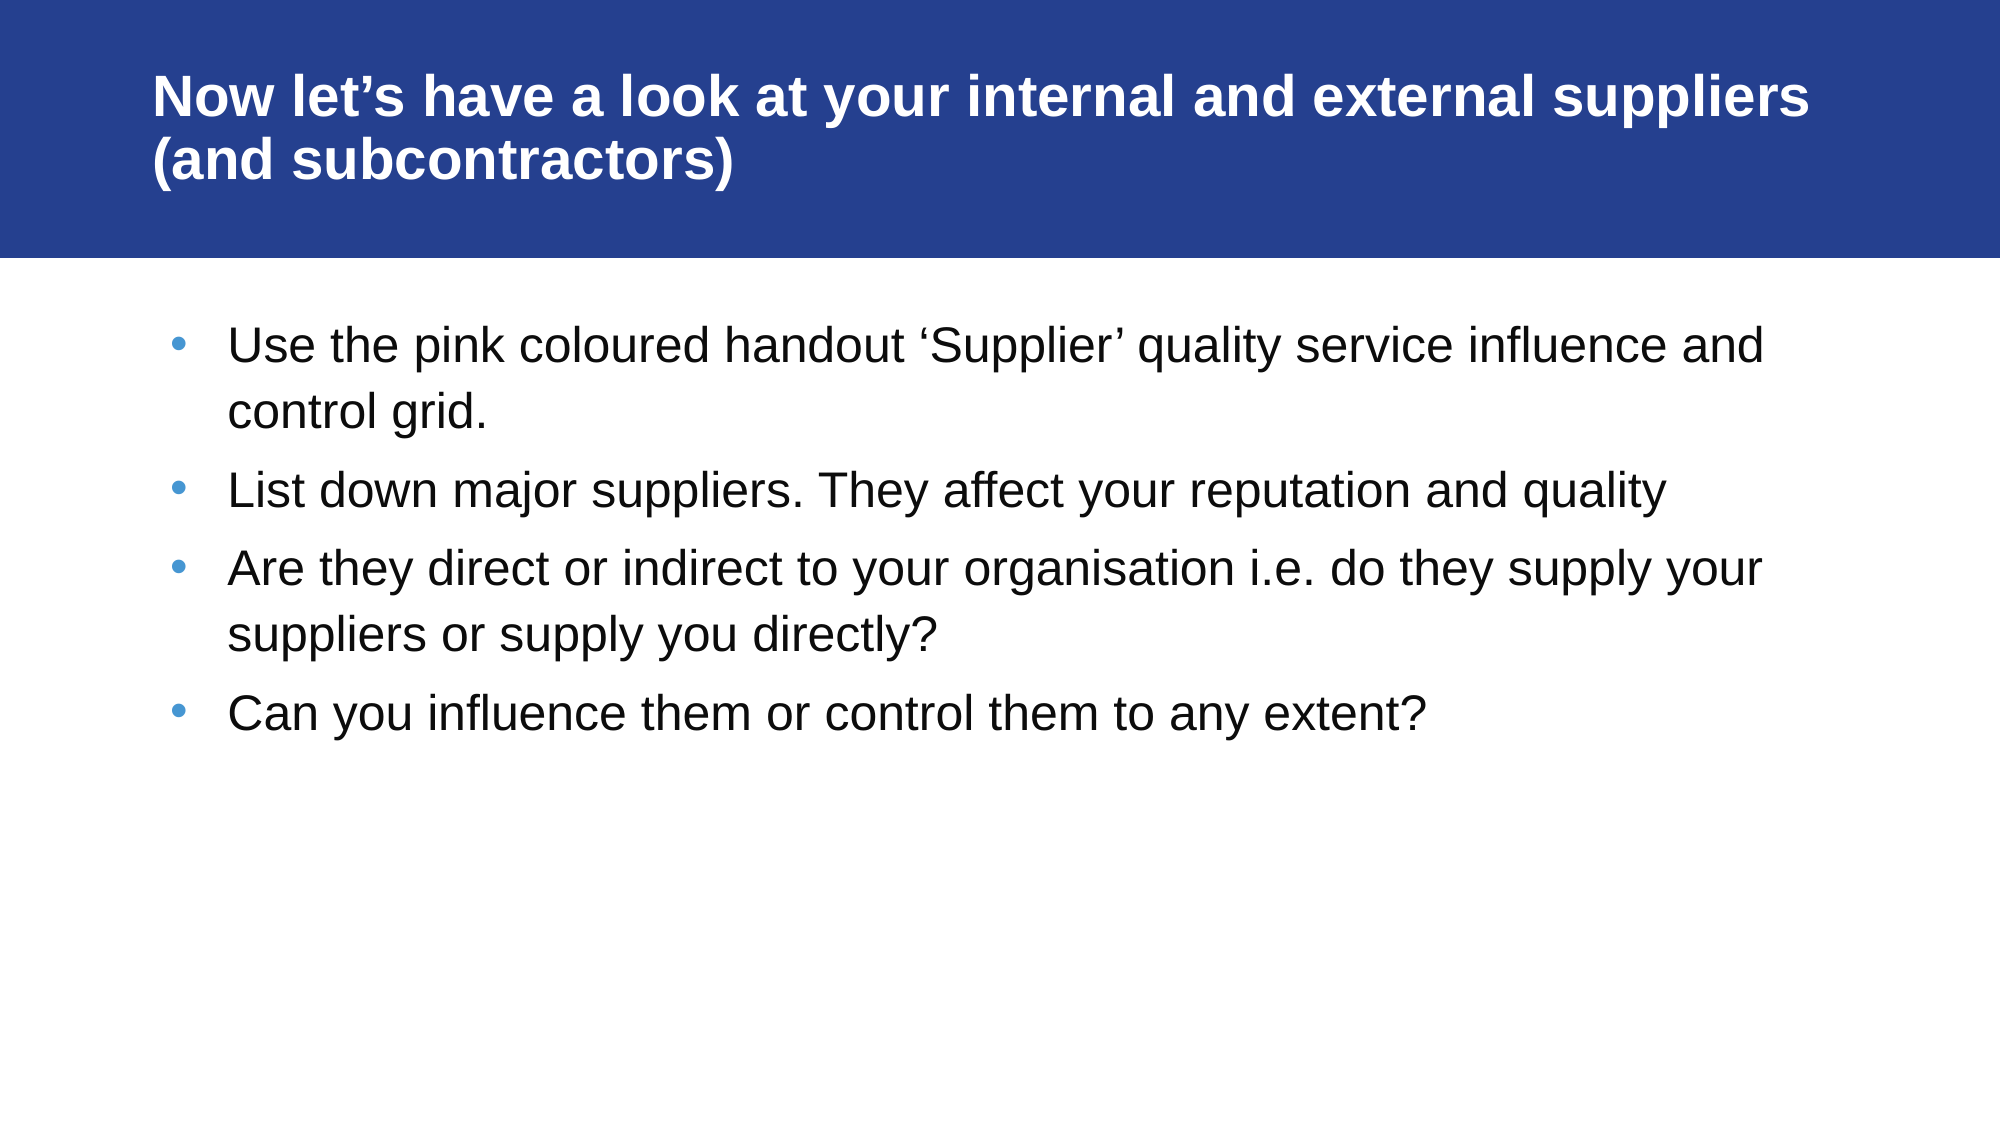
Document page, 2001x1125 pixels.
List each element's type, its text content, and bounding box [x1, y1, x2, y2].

title Now let’s have a look at your internal and external suppliers (and subcontractors) [137, 20, 1863, 238]
list Use the pink coloured handout ‘Supplier’ quality service influence and control grid. List down major suppliers. They affect your reputation and quality Are they direct or indirect to your organisation i.e. do they supply your suppliers or supply you directly? Can you influence them or control them to any extent? [137, 299, 1863, 1025]
